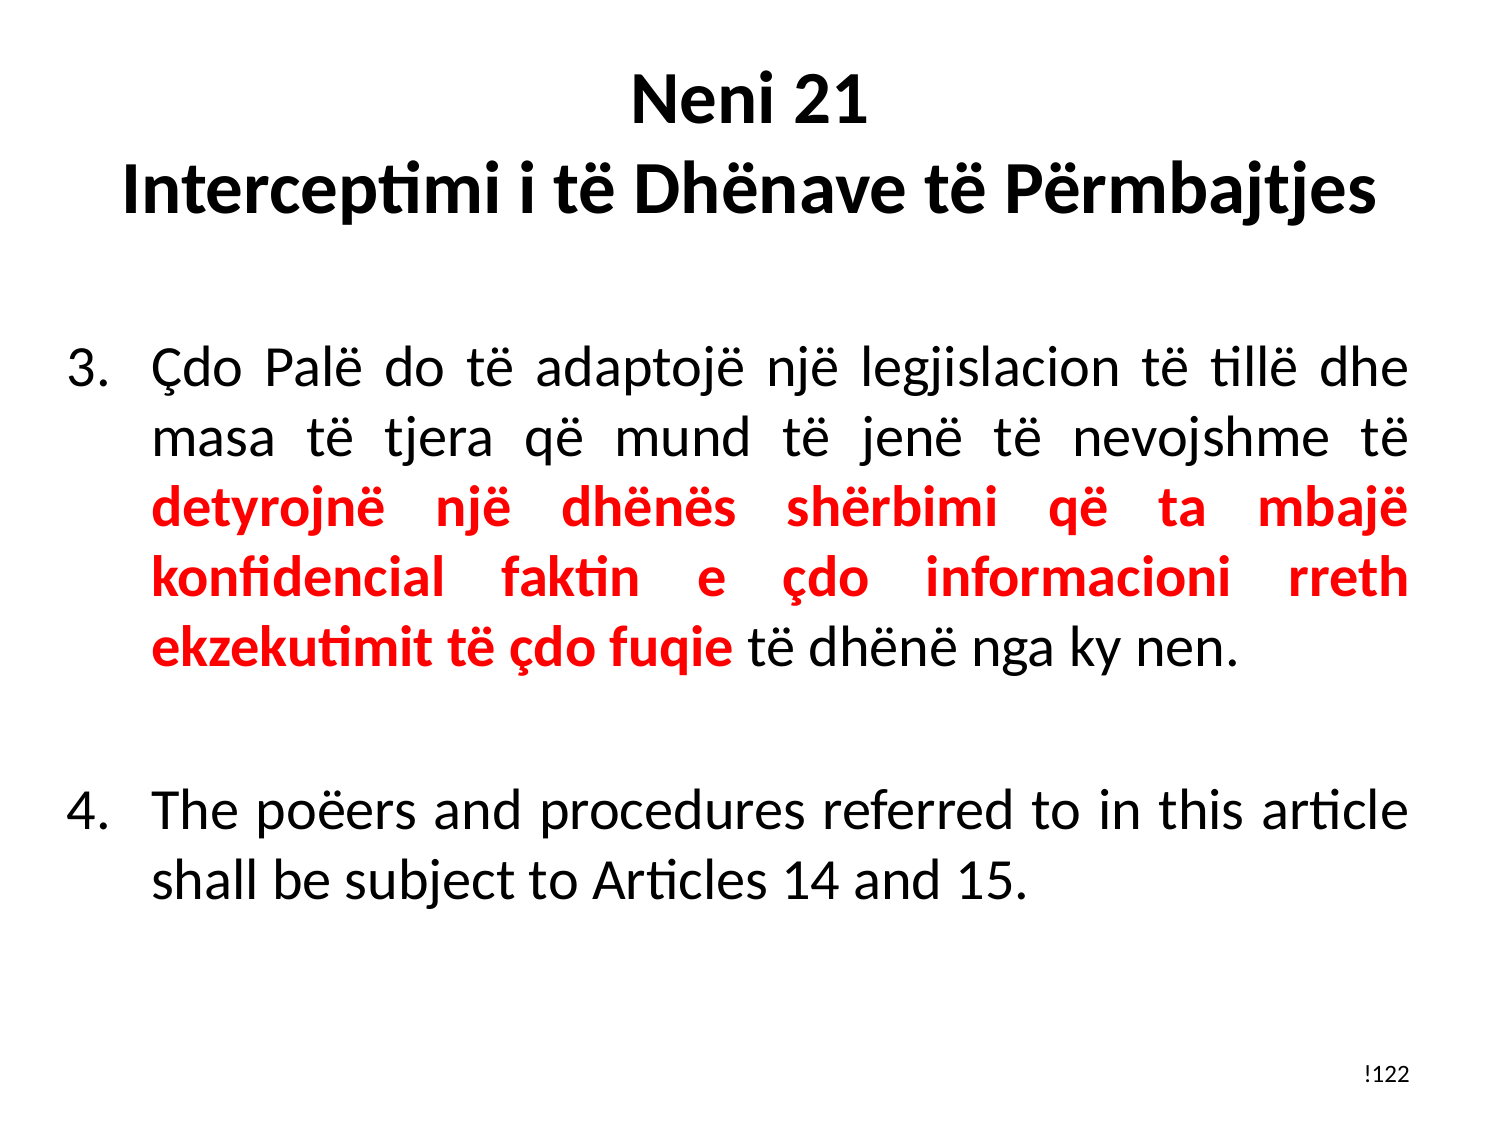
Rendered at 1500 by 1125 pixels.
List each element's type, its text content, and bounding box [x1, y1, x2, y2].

slide_number !122 [1074, 1042, 1425, 1103]
list Çdo Palë do të adaptojë një legjislacion të tillë dhe masa të tjera që mund të jenë të nevojshme të detyrojnë një dhënës shërbimi që ta mbajë konfidencial faktin e çdo informacioni rreth ekzekutimit të çdo fuqie të dhënë nga ky nen. The poëers and procedures referred to in this article shall be subject to Articles 14 and 15. [51, 319, 1426, 980]
title Neni 21 Interceptimi i të Dhënave të Përmbajtjes [74, 44, 1426, 233]
